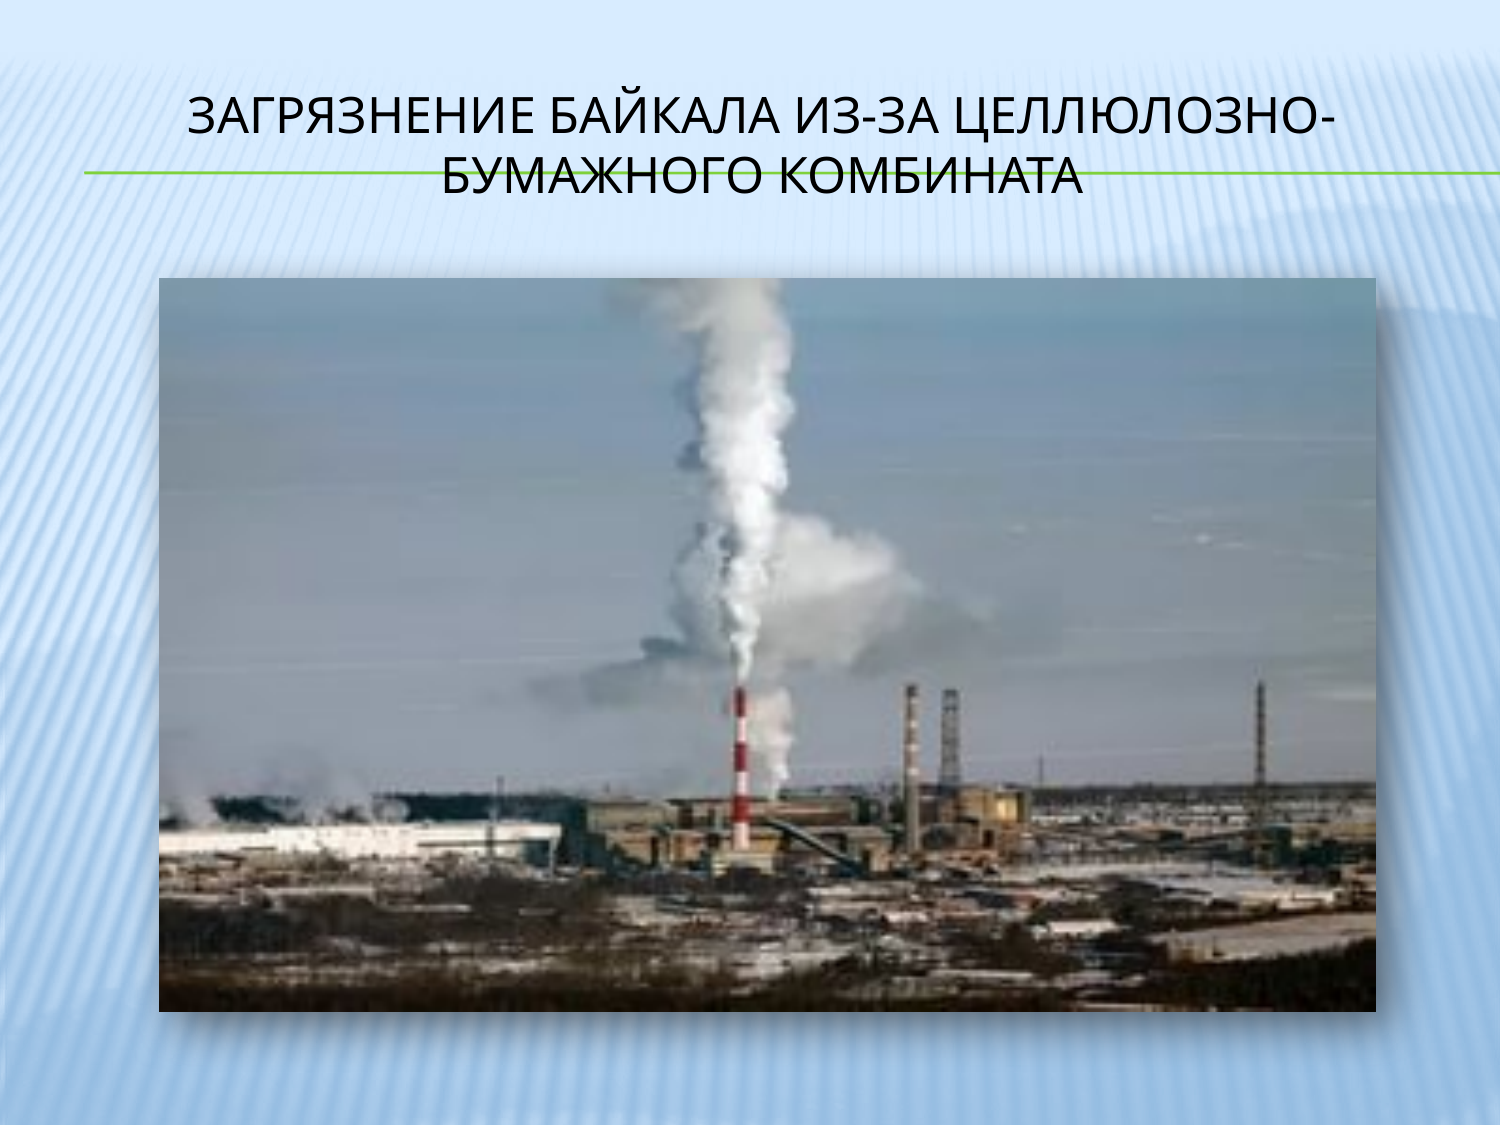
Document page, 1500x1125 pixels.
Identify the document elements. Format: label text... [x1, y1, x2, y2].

title Загрязнение Байкала из-за целлюлозно-бумажного комбината [50, 75, 1475, 213]
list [159, 278, 1377, 1012]
